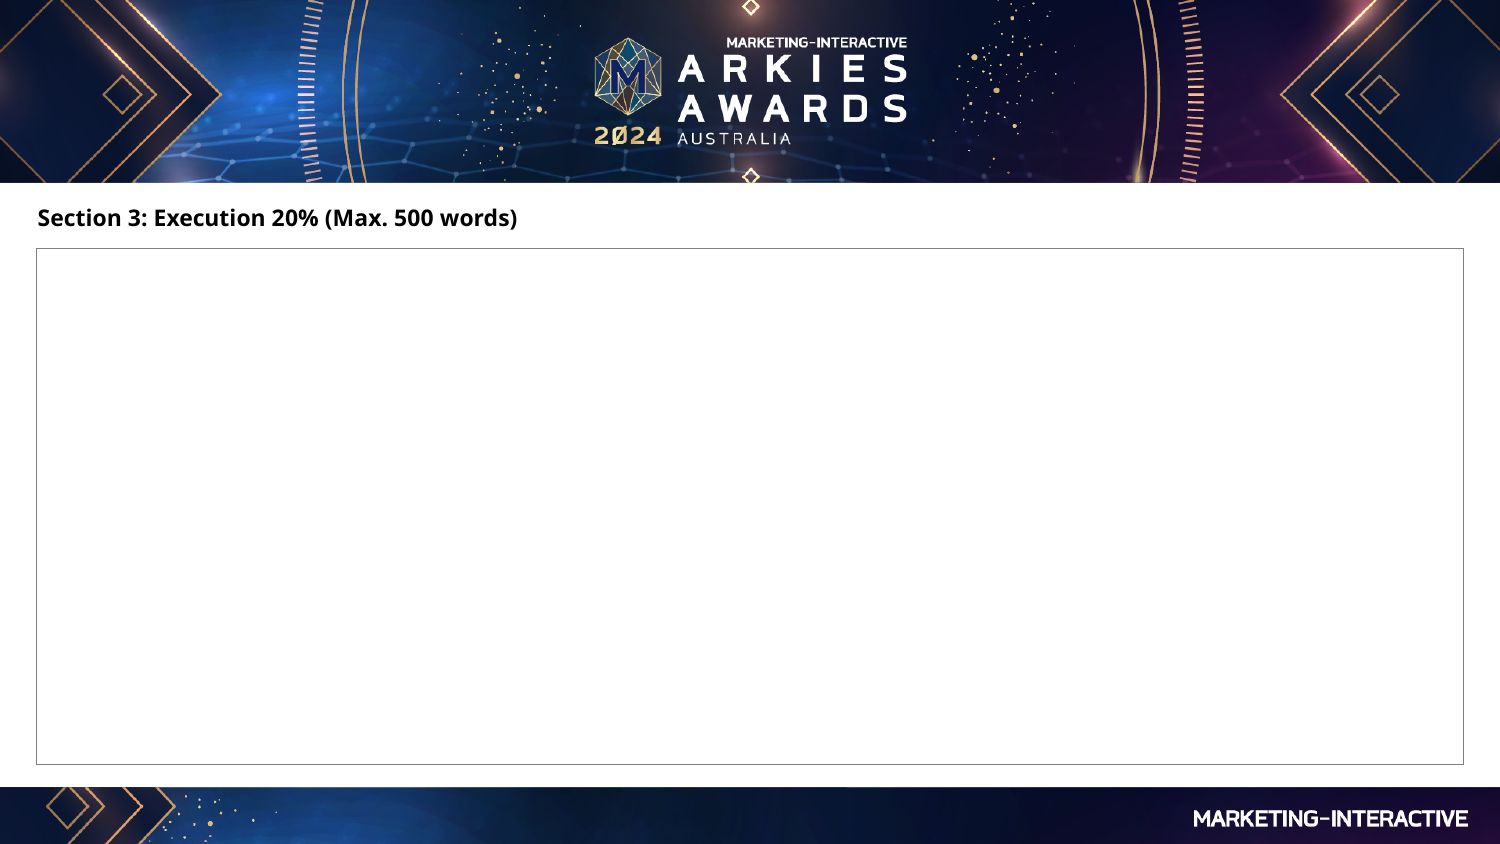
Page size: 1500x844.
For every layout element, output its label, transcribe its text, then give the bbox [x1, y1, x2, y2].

text_box Section 3: Execution 20% (Max. 500 words) [22, 185, 869, 248]
picture [0, 0, 1500, 844]
table_header [37, 249, 1463, 764]
